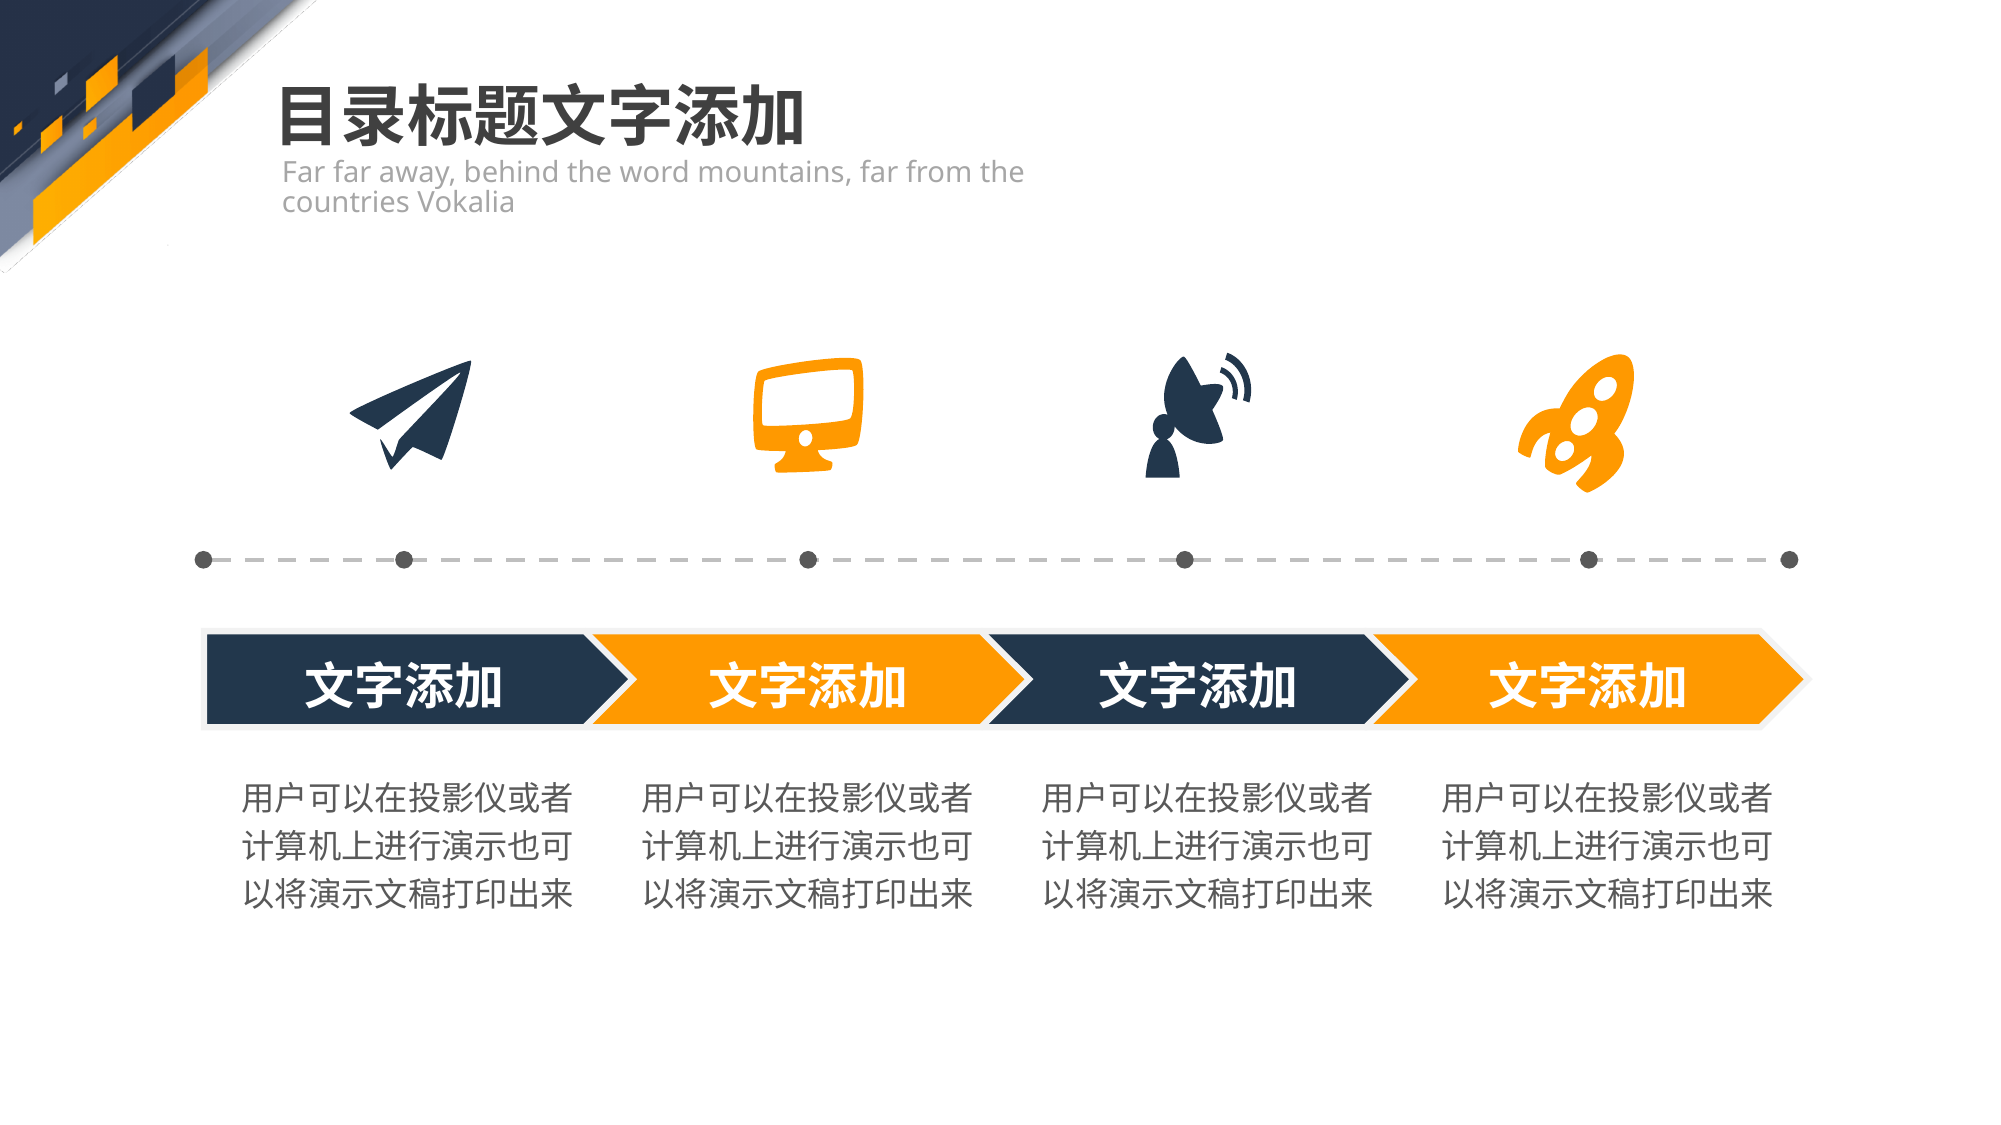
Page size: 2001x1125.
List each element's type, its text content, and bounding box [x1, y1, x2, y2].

text_box 用户可以在投影仪或者计算机上进行演示也可以将演示文稿打印出来 [216, 761, 600, 921]
text_box 用户可以在投影仪或者计算机上进行演示也可以将演示文稿打印出来 [616, 761, 1000, 921]
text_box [194, 345, 1809, 728]
text_box 用户可以在投影仪或者计算机上进行演示也可以将演示文稿打印出来 [1416, 761, 1800, 921]
picture [0, 0, 388, 330]
text_box 用户可以在投影仪或者计算机上进行演示也可以将演示文稿打印出来 [1016, 761, 1400, 921]
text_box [273, 74, 1135, 190]
